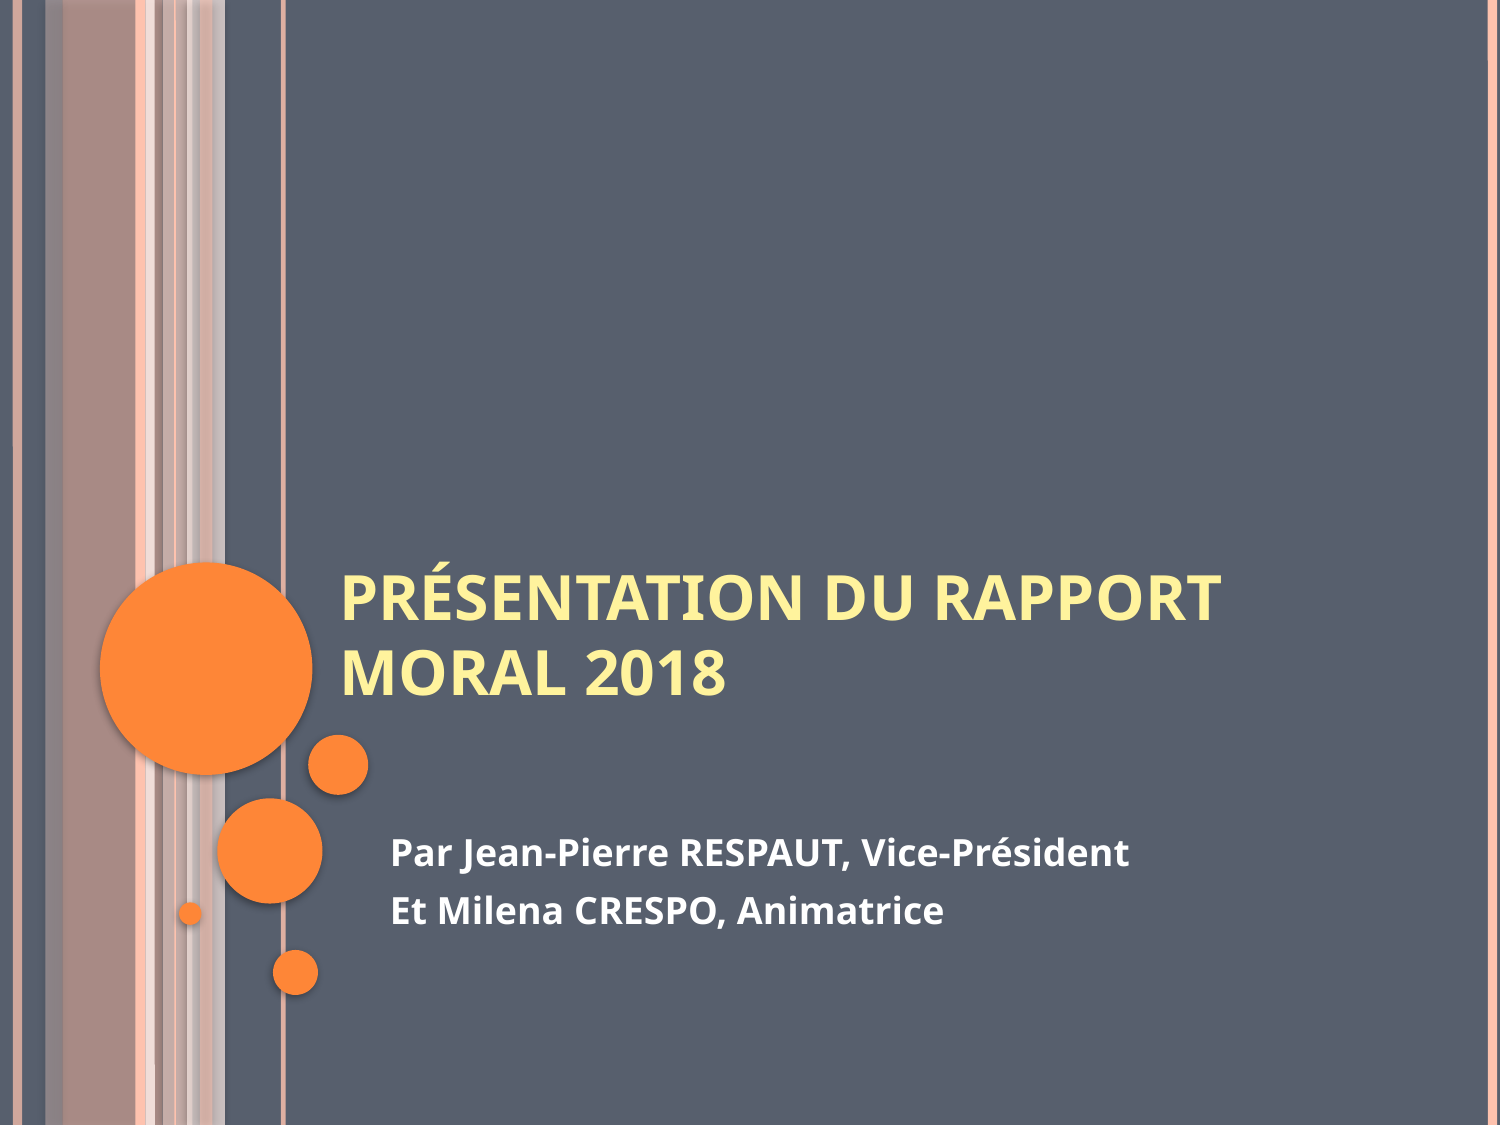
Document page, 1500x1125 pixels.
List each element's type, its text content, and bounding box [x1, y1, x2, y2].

list Par Jean-Pierre RESPAUT, Vice-Président Et Milena CRESPO, Animatrice [375, 821, 1388, 1047]
title Présentation du rapport moral 2018 [324, 491, 1459, 716]
